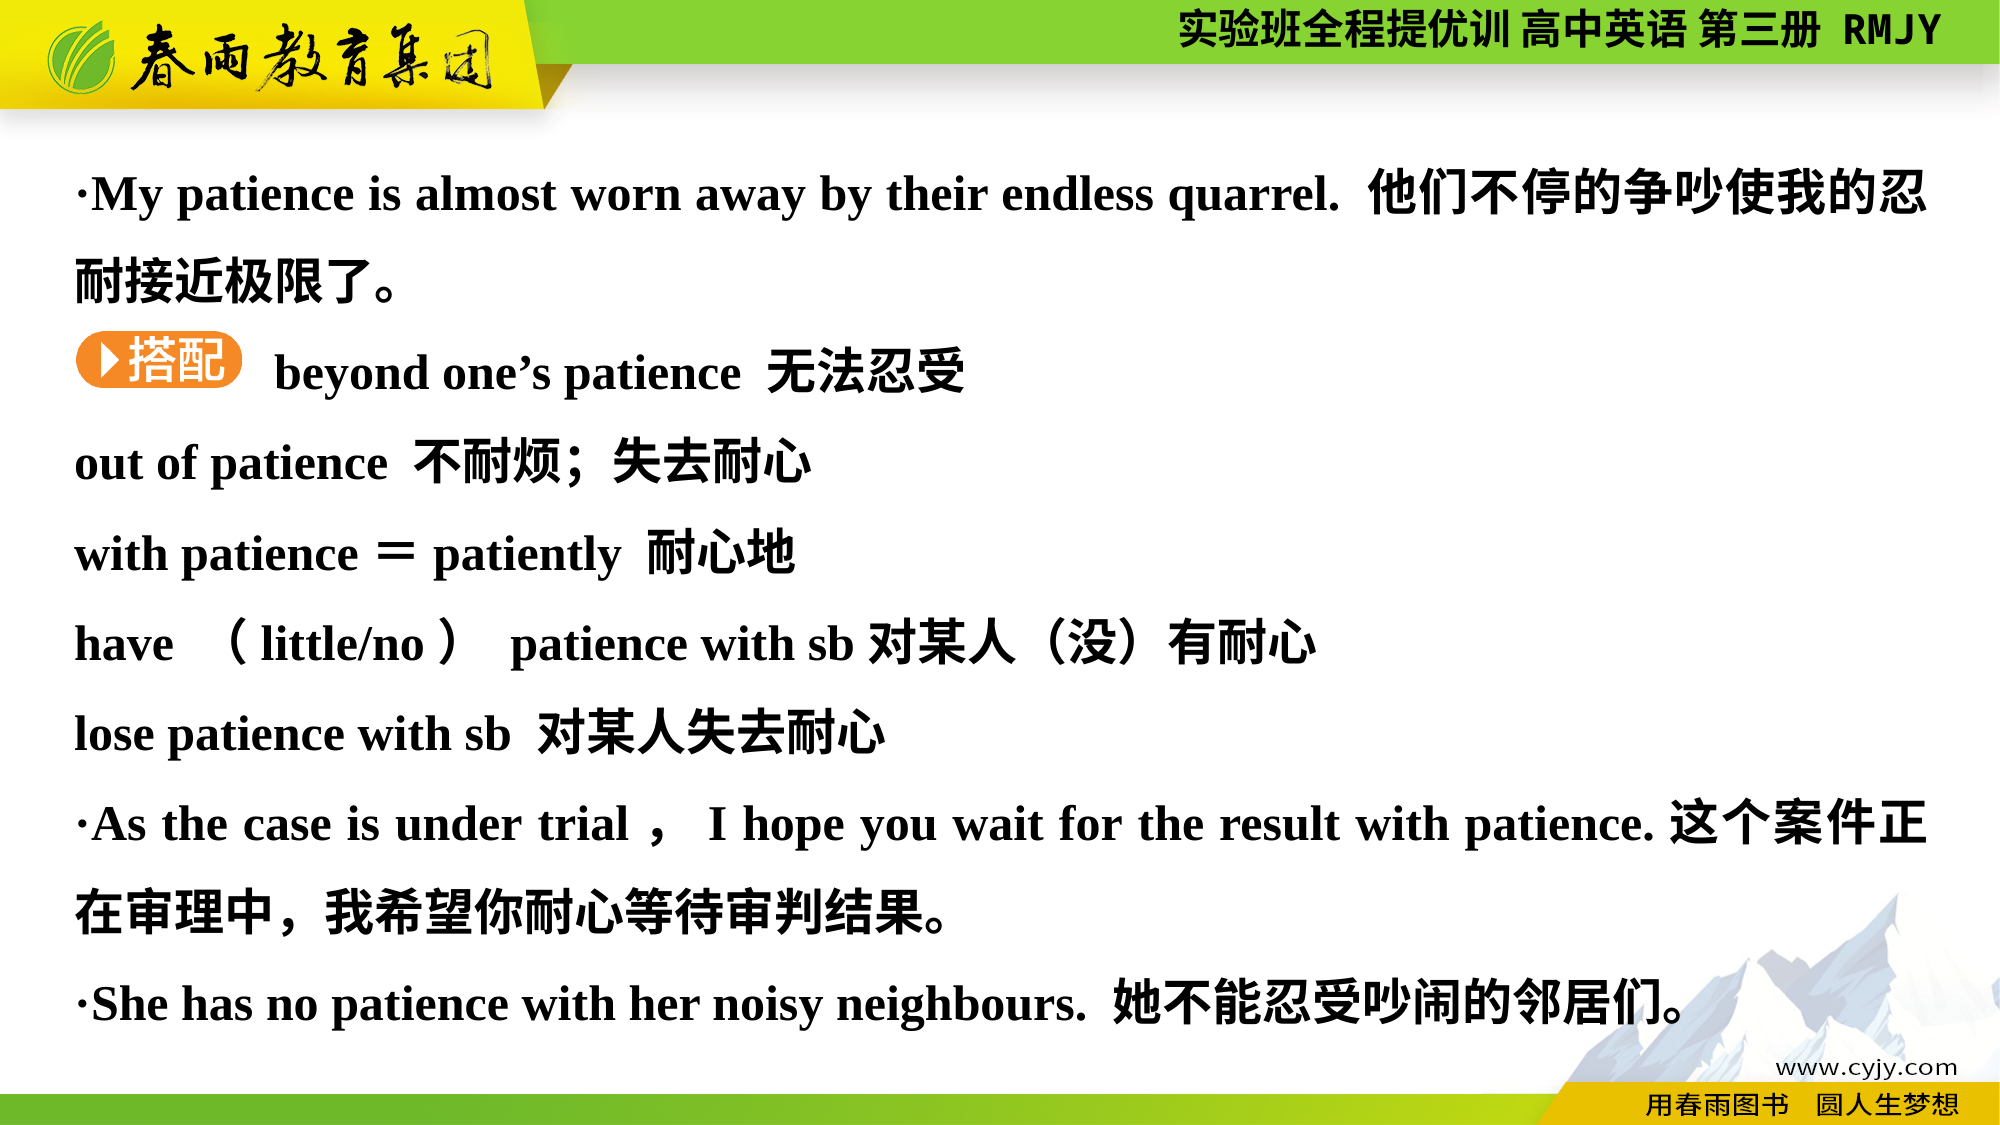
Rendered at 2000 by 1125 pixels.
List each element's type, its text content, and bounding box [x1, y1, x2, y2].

list ·My patience is almost worn away by their endless quarrel. 他们不停的争吵使我的忍耐接近极限了。 beyond one’s patience 无法忍受 out of patience 不耐烦；失去耐心 with patience＝patiently 耐心地 have （little/no） patience with sb对某人（没）有耐心 lose patience with sb 对某人失去耐心 ·As the case is under trial，I hope you wait for the result with patience.这个案件正在审理中，我希望你耐心等待审判结果。 ·She has no patience with her noisy neighbours. 她不能忍受吵闹的邻居们。 [59, 122, 1944, 1035]
picture [0, 0, 2000, 1125]
